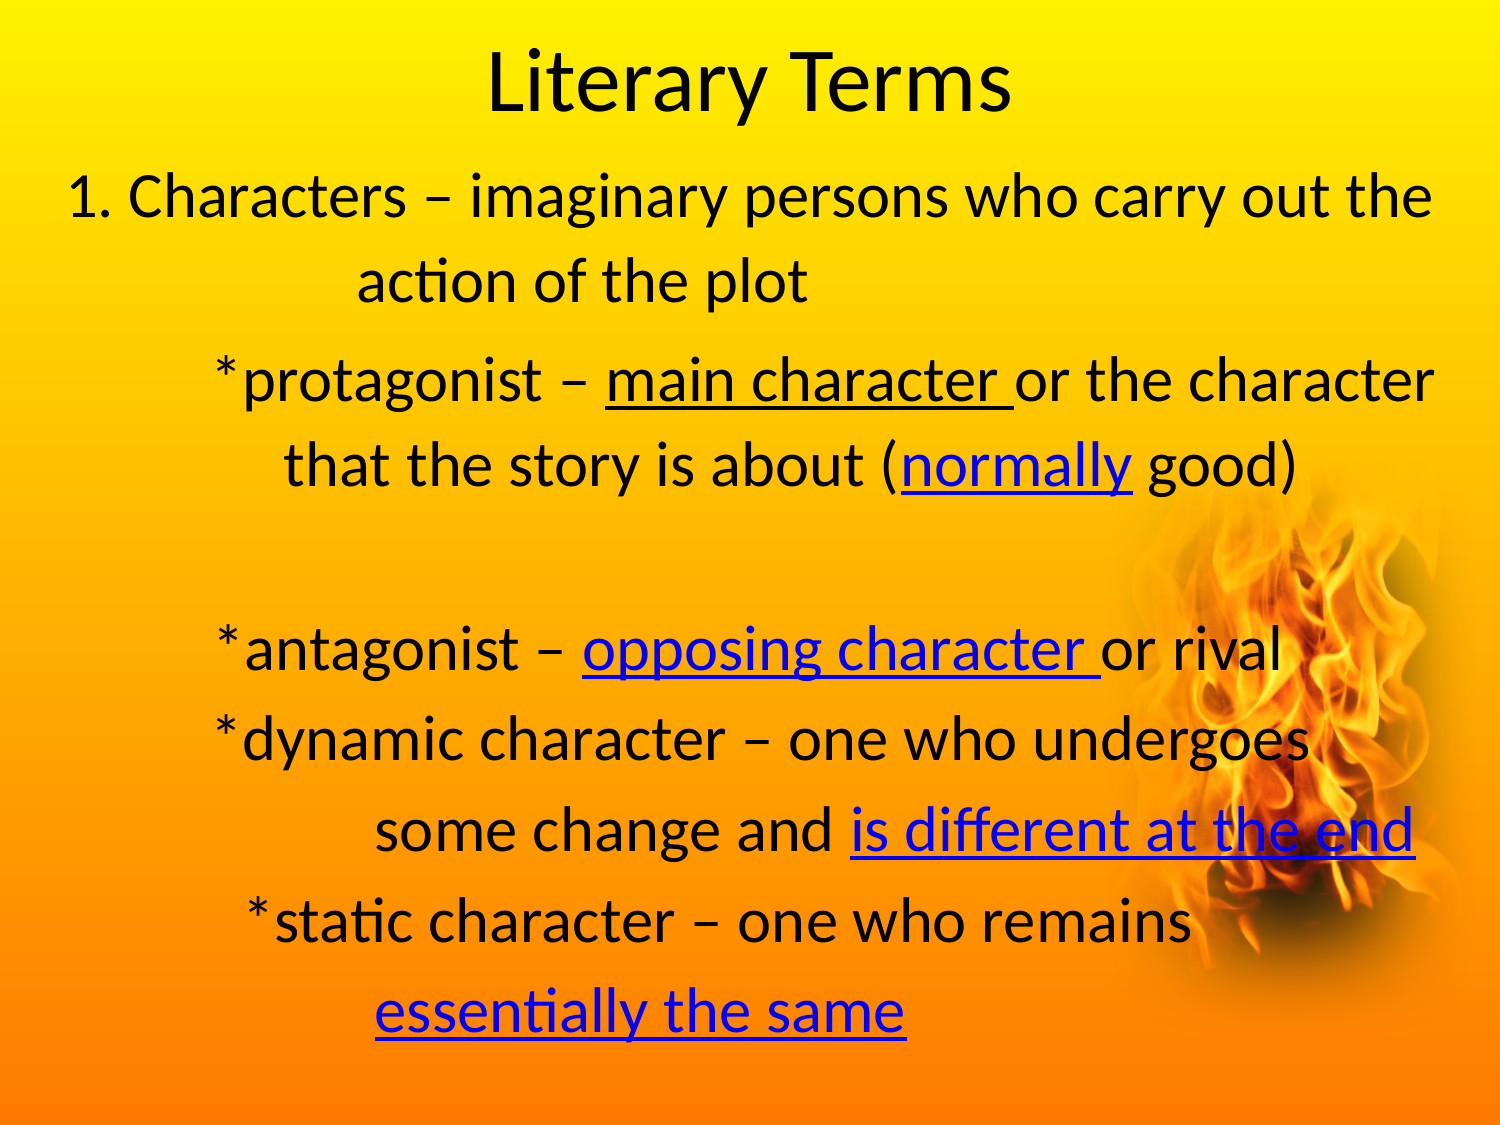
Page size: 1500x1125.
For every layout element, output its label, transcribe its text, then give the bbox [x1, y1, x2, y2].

subtitle 1. Characters – imaginary persons who carry out the action of the plot *protagonist – main character or the character that the story is about (normally good) *antagonist – opposing character or rival *dynamic character – one who undergoes some change and is different at the end *static character – one who remains essentially the same [50, 137, 1463, 1063]
title Literary Terms [112, 0, 1388, 137]
